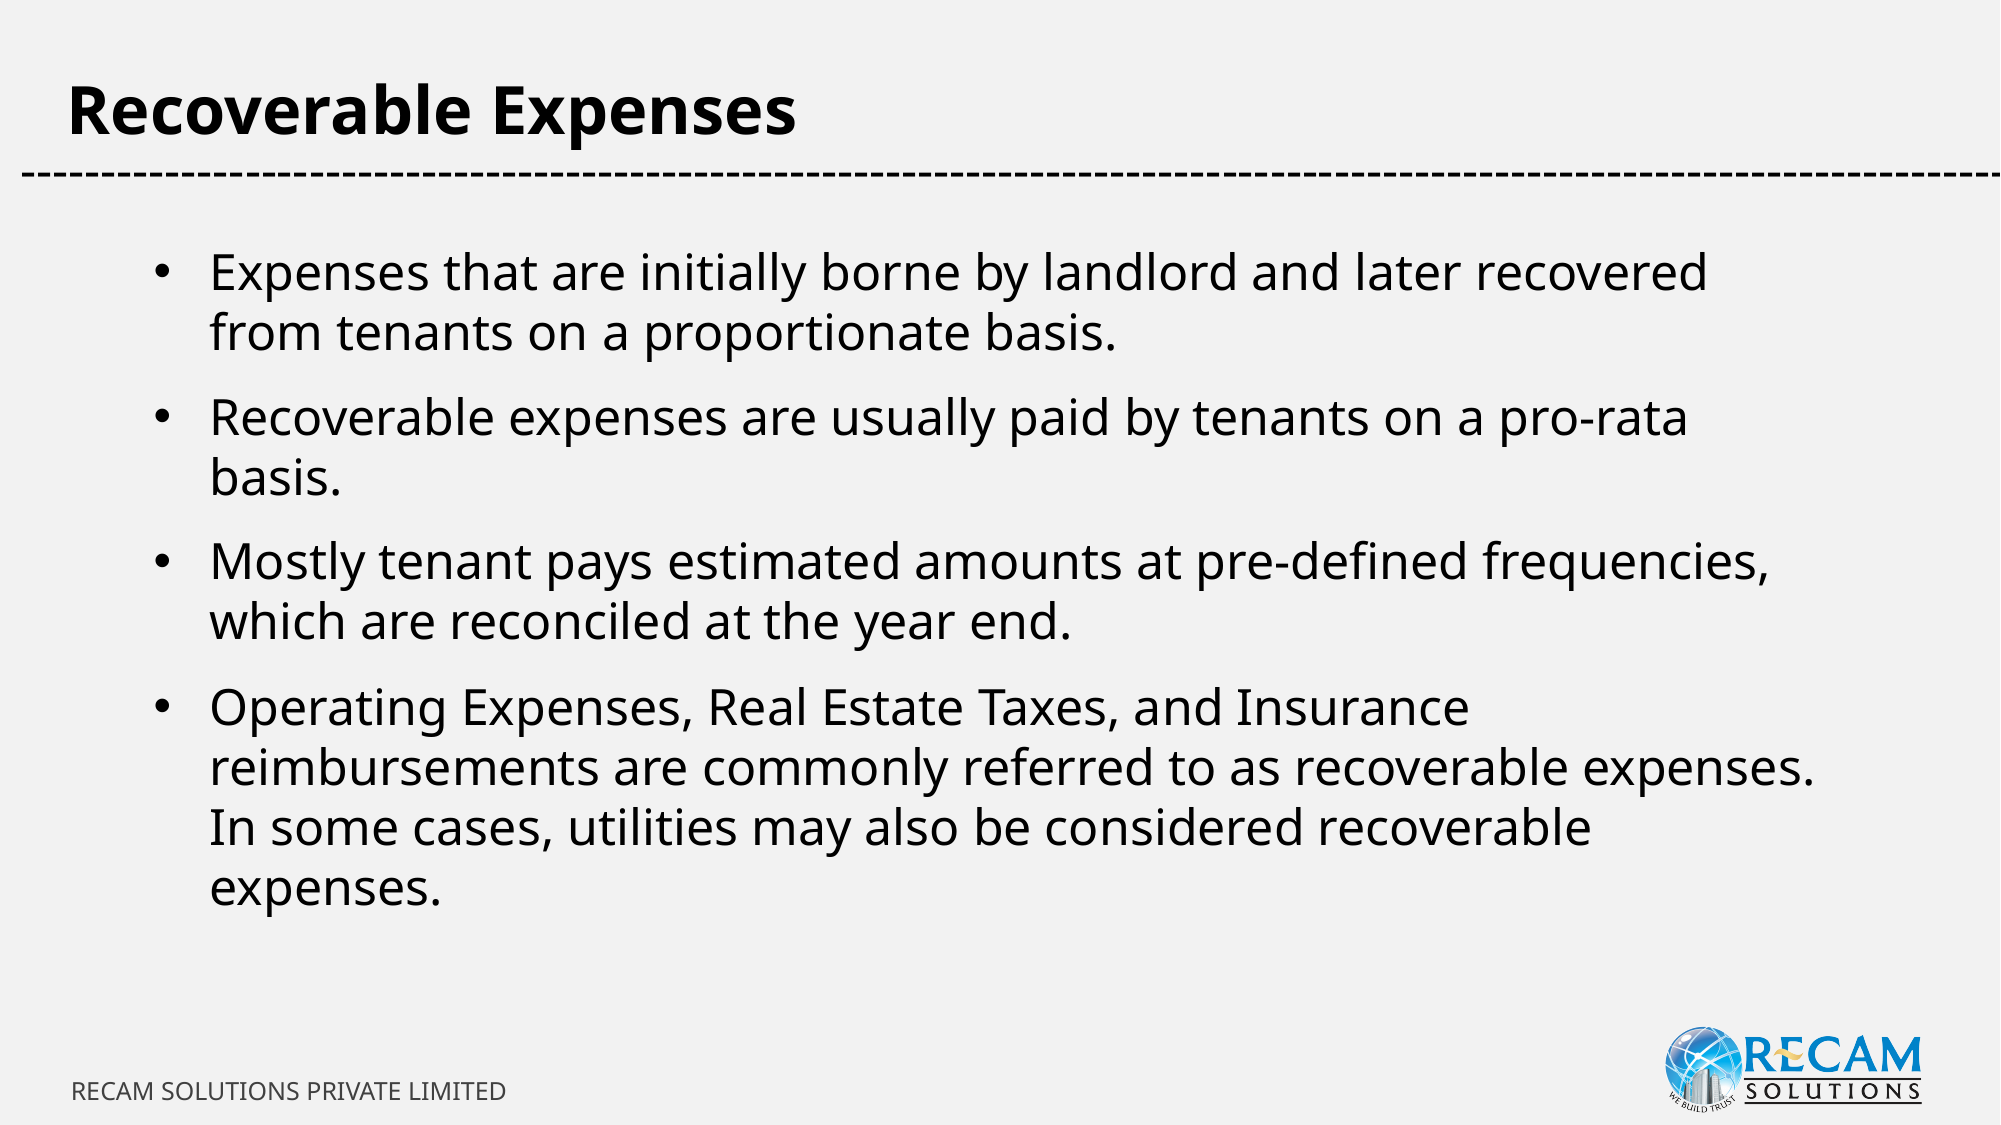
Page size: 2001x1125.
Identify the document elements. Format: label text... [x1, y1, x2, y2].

text_box Recoverable Expenses [51, 60, 1520, 131]
picture [1652, 1014, 1935, 1125]
text_box ----------------------------------------------------------------------------------------------------------------------------- [6, 131, 2000, 207]
text_box Expenses that are initially borne by landlord and later recovered from tenants on a proportionate basis. Recoverable expenses are usually paid by tenants on a pro-rata basis. Mostly tenant pays estimated amounts at pre-defined frequencies, which are reconciled at the year end. Operating Expenses, Real Estate Taxes, and Insurance reimbursements are commonly referred to as recoverable expenses. In some cases, utilities may also be considered recoverable expenses. [138, 232, 1842, 923]
footer RECAM SOLUTIONS PRIVATE LIMITED [70, 1073, 971, 1107]
